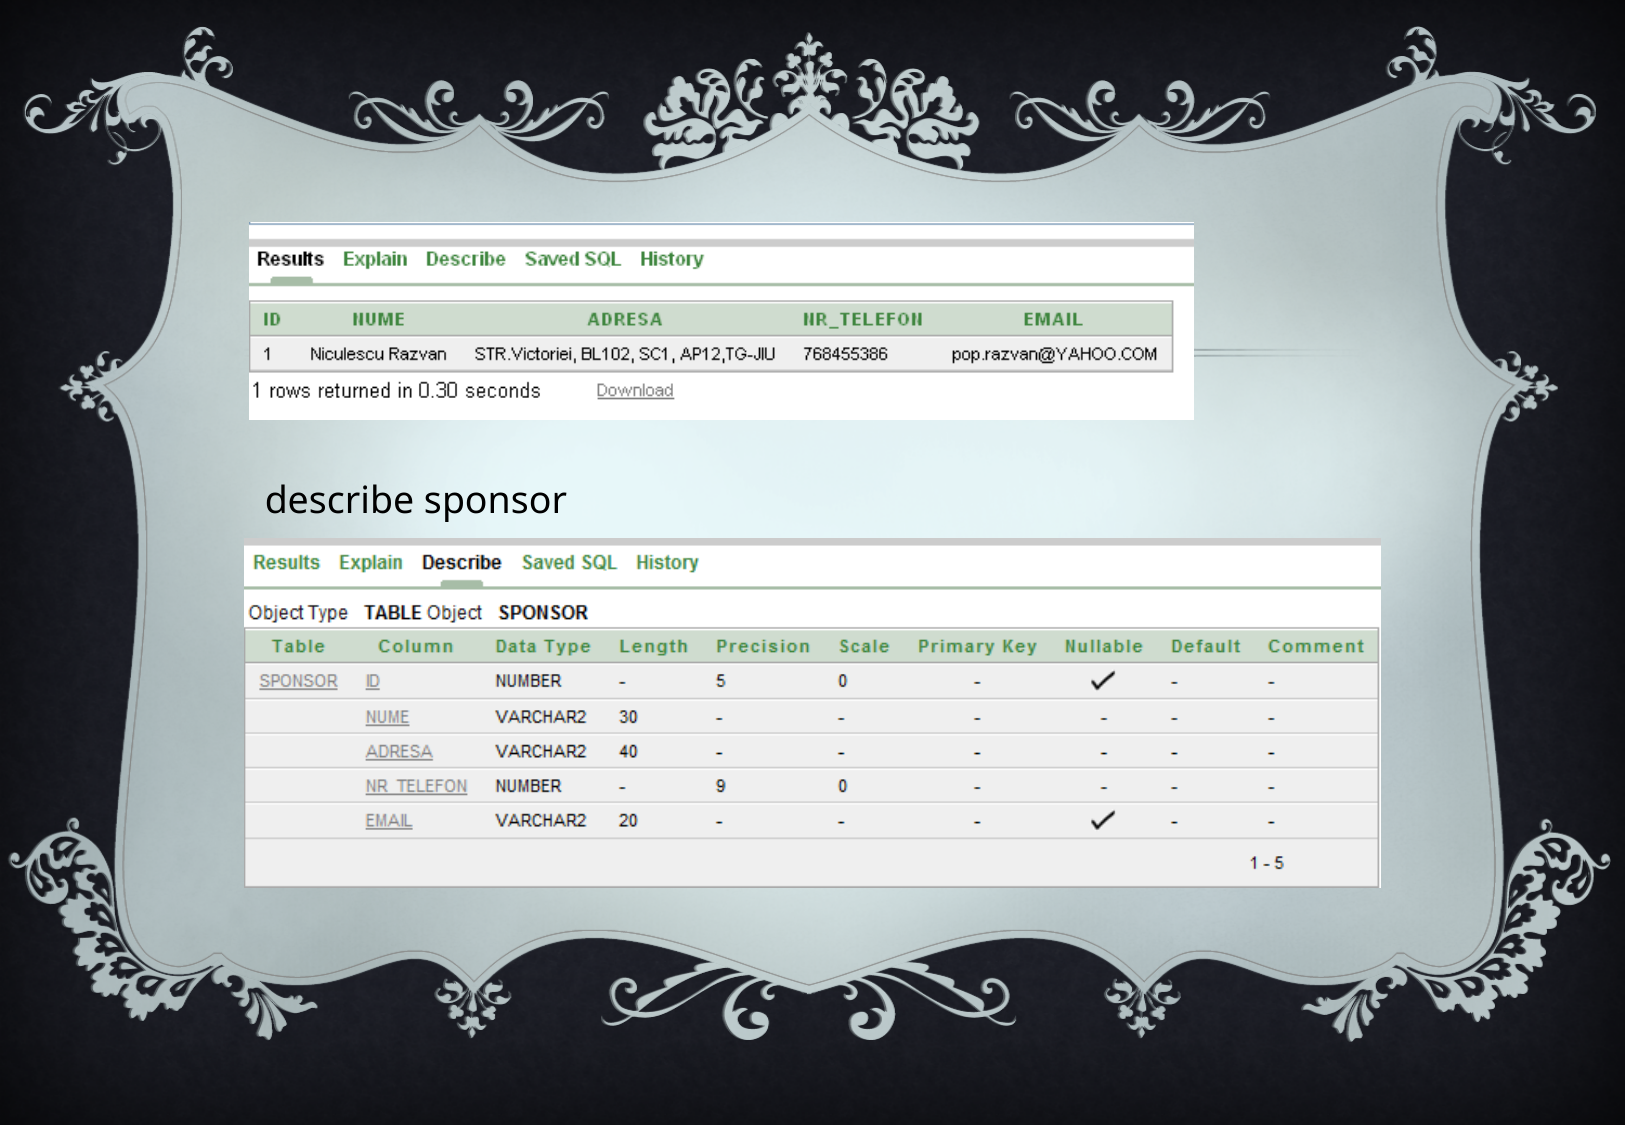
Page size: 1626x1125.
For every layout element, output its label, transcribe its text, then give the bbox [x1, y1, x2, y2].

text_box describe sponsor [249, 468, 602, 529]
picture [0, 0, 1625, 1125]
